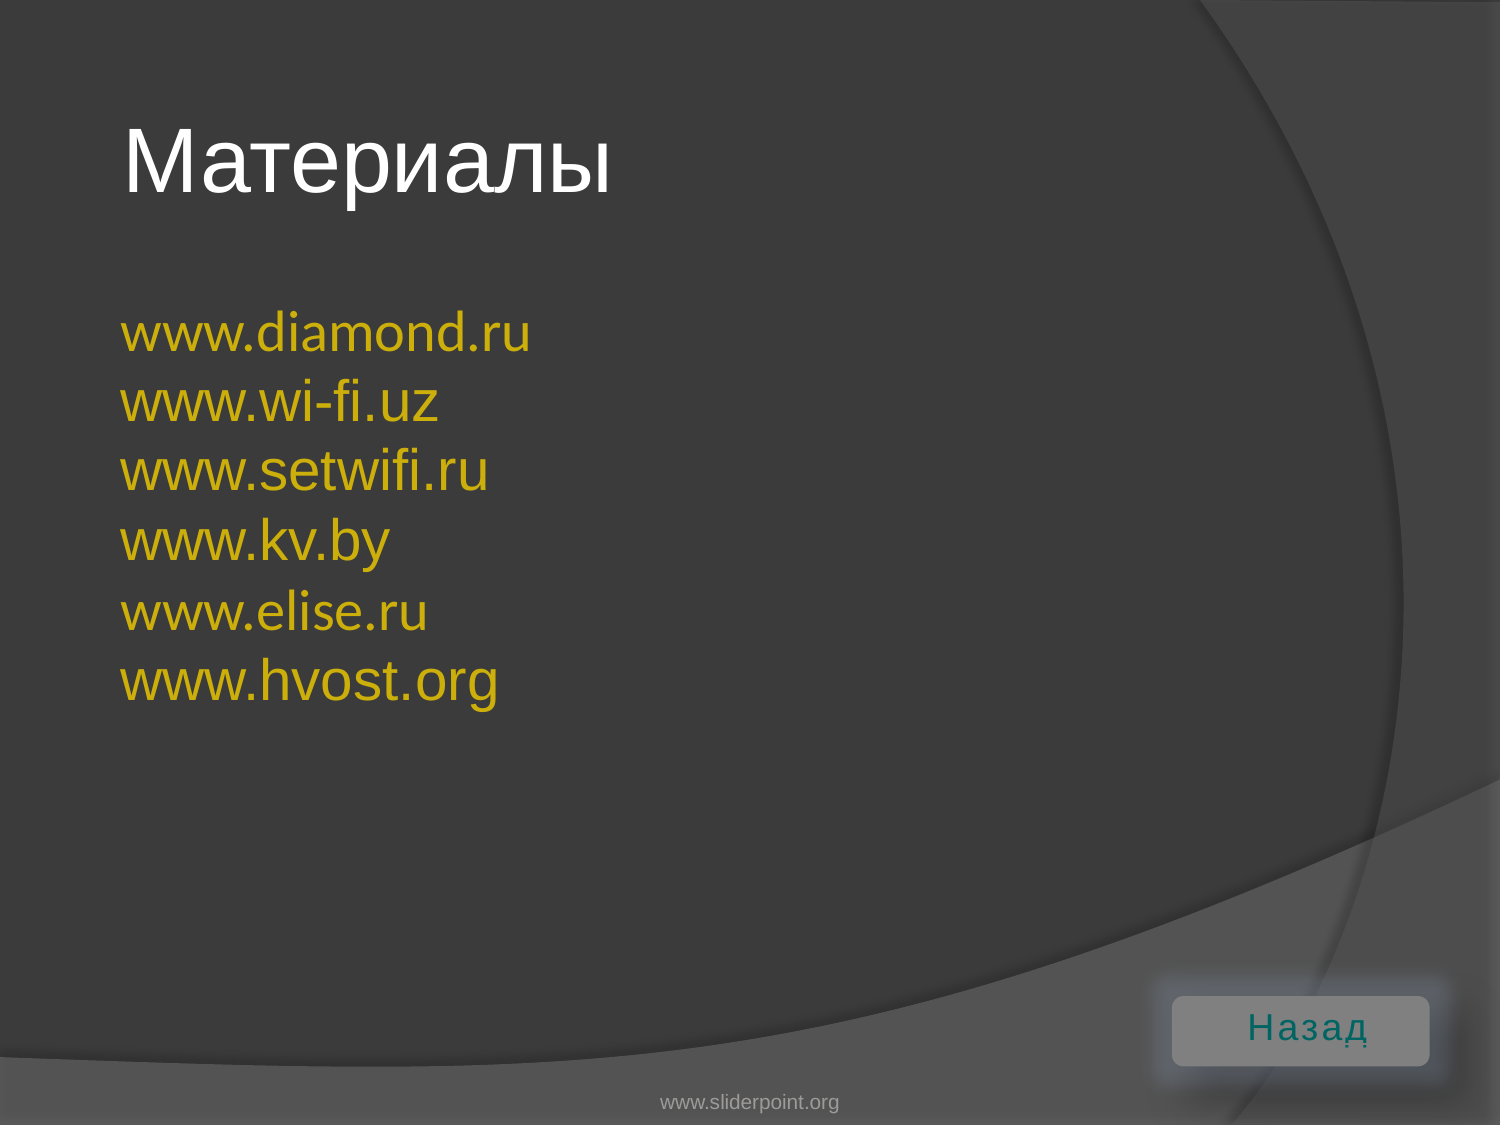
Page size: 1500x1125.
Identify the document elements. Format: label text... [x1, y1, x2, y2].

footer www.sliderpoint.org [512, 1053, 988, 1114]
text_box [1170, 994, 1432, 1068]
text_box Назад [1232, 996, 1383, 1056]
text_box www.diamond.ru www.wi-fi.uz www.setwifi.ru www.kv.by www.elise.ru www.hvost.org [105, 285, 610, 1070]
text_box Материалы [107, 93, 629, 219]
